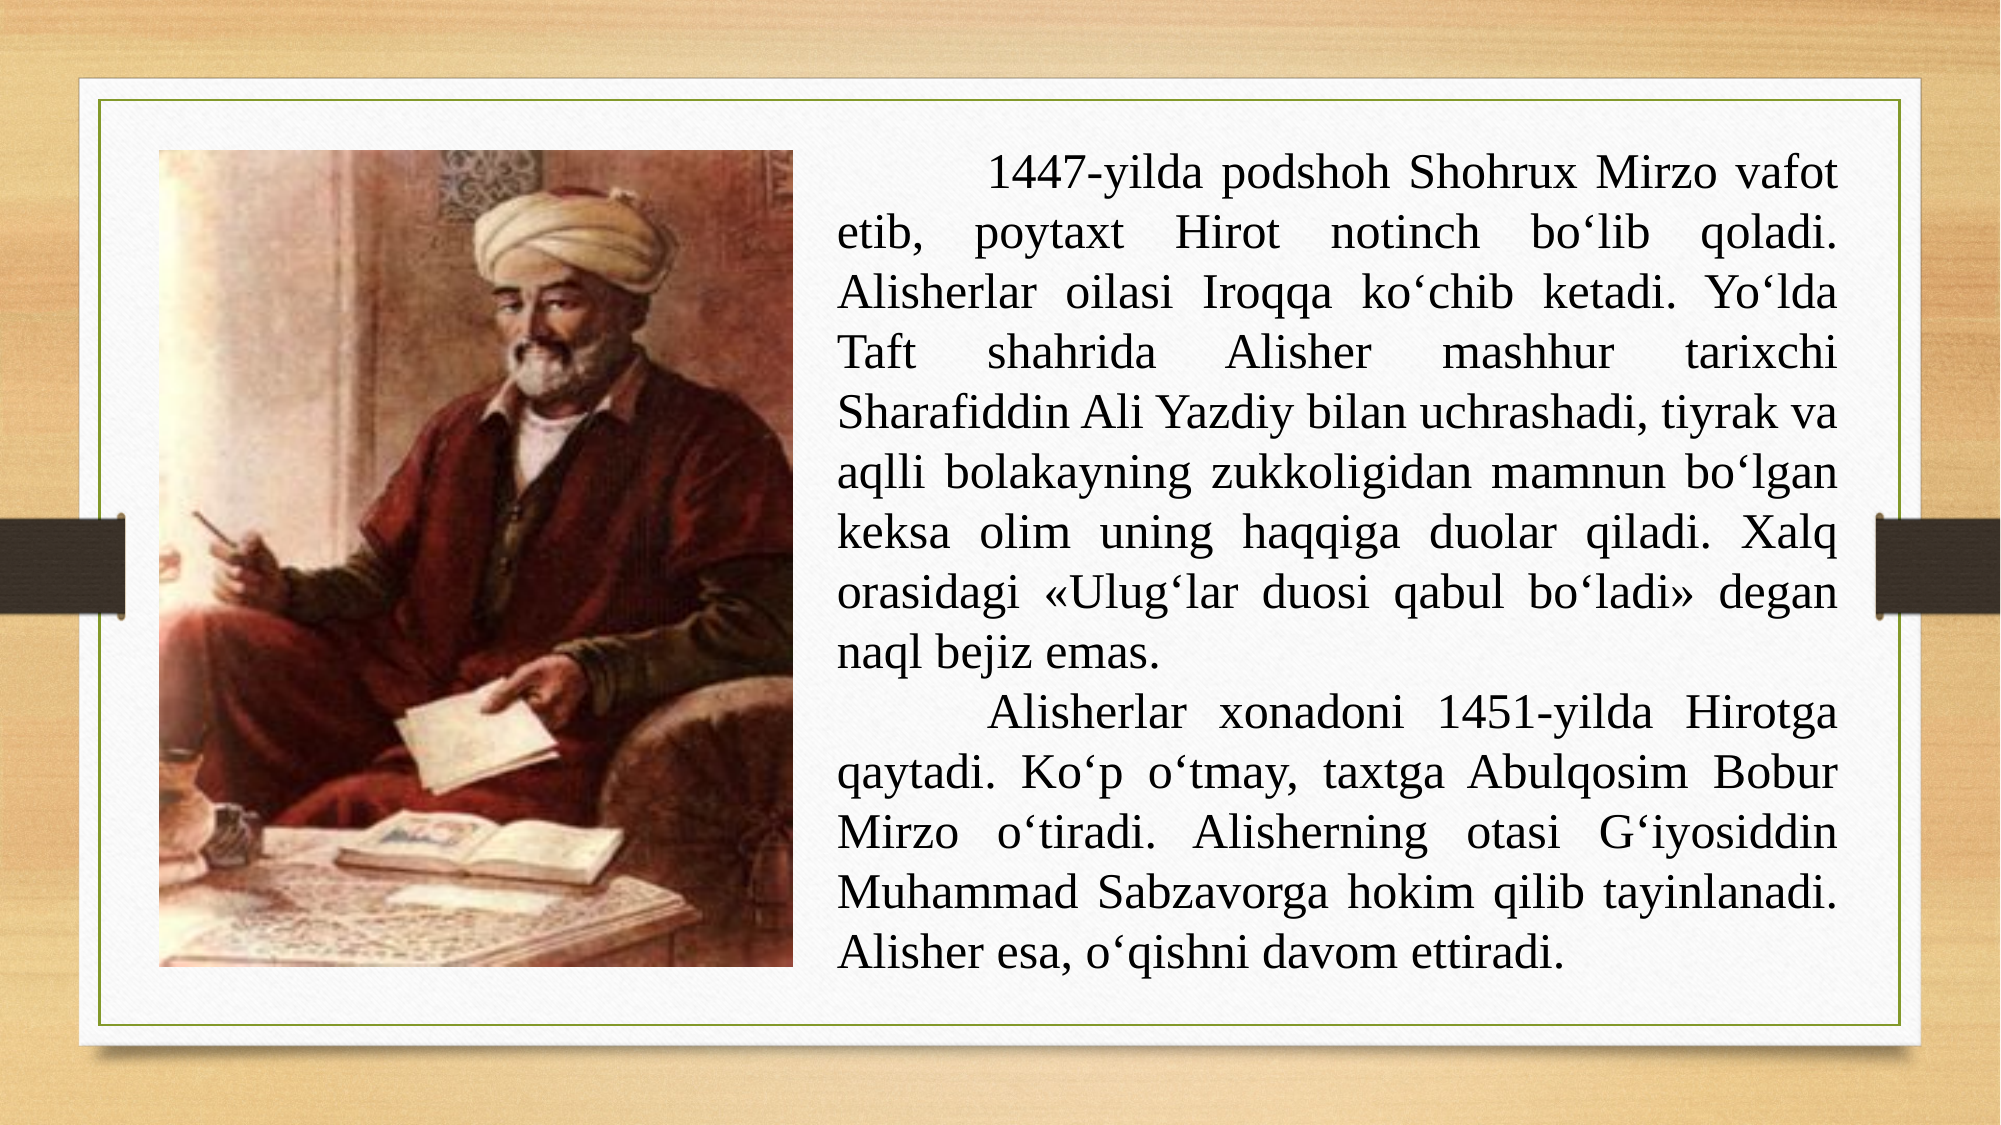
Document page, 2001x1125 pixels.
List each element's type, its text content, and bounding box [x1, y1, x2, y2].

text_box 1447-yilda podshoh Shohrux Mirzo vafot etib, poytaxt Hirot notinch bo‘lib qoladi. Alisherlar oilasi Iroqqa ko‘chib ketadi. Yo‘lda Taft shahrida Alisher mashhur tarixchi Sharafiddin Ali Yazdiy bilan uchrashadi, tiyrak va aqlli bolakayning zukkoligidan mamnun bo‘lgan keksa olim uning haqqiga duolar qiladi. Xalq orasidagi «Ulug‘lar duosi qabul bo‘ladi» degan naql bejiz emas. Alisherlar xonadoni 1451-yilda Hirotga qaytadi. Ko‘p o‘tmay, taxtga Abulqosim Bobur Mirzo o‘tiradi. Alisherning otasi G‘iyosiddin Muhammad Sabzavorga hokim qilib tayinlanadi. Alisher esa, o‘qishni davom ettiradi. [822, 130, 1854, 1046]
picture [0, 0, 2001, 1125]
